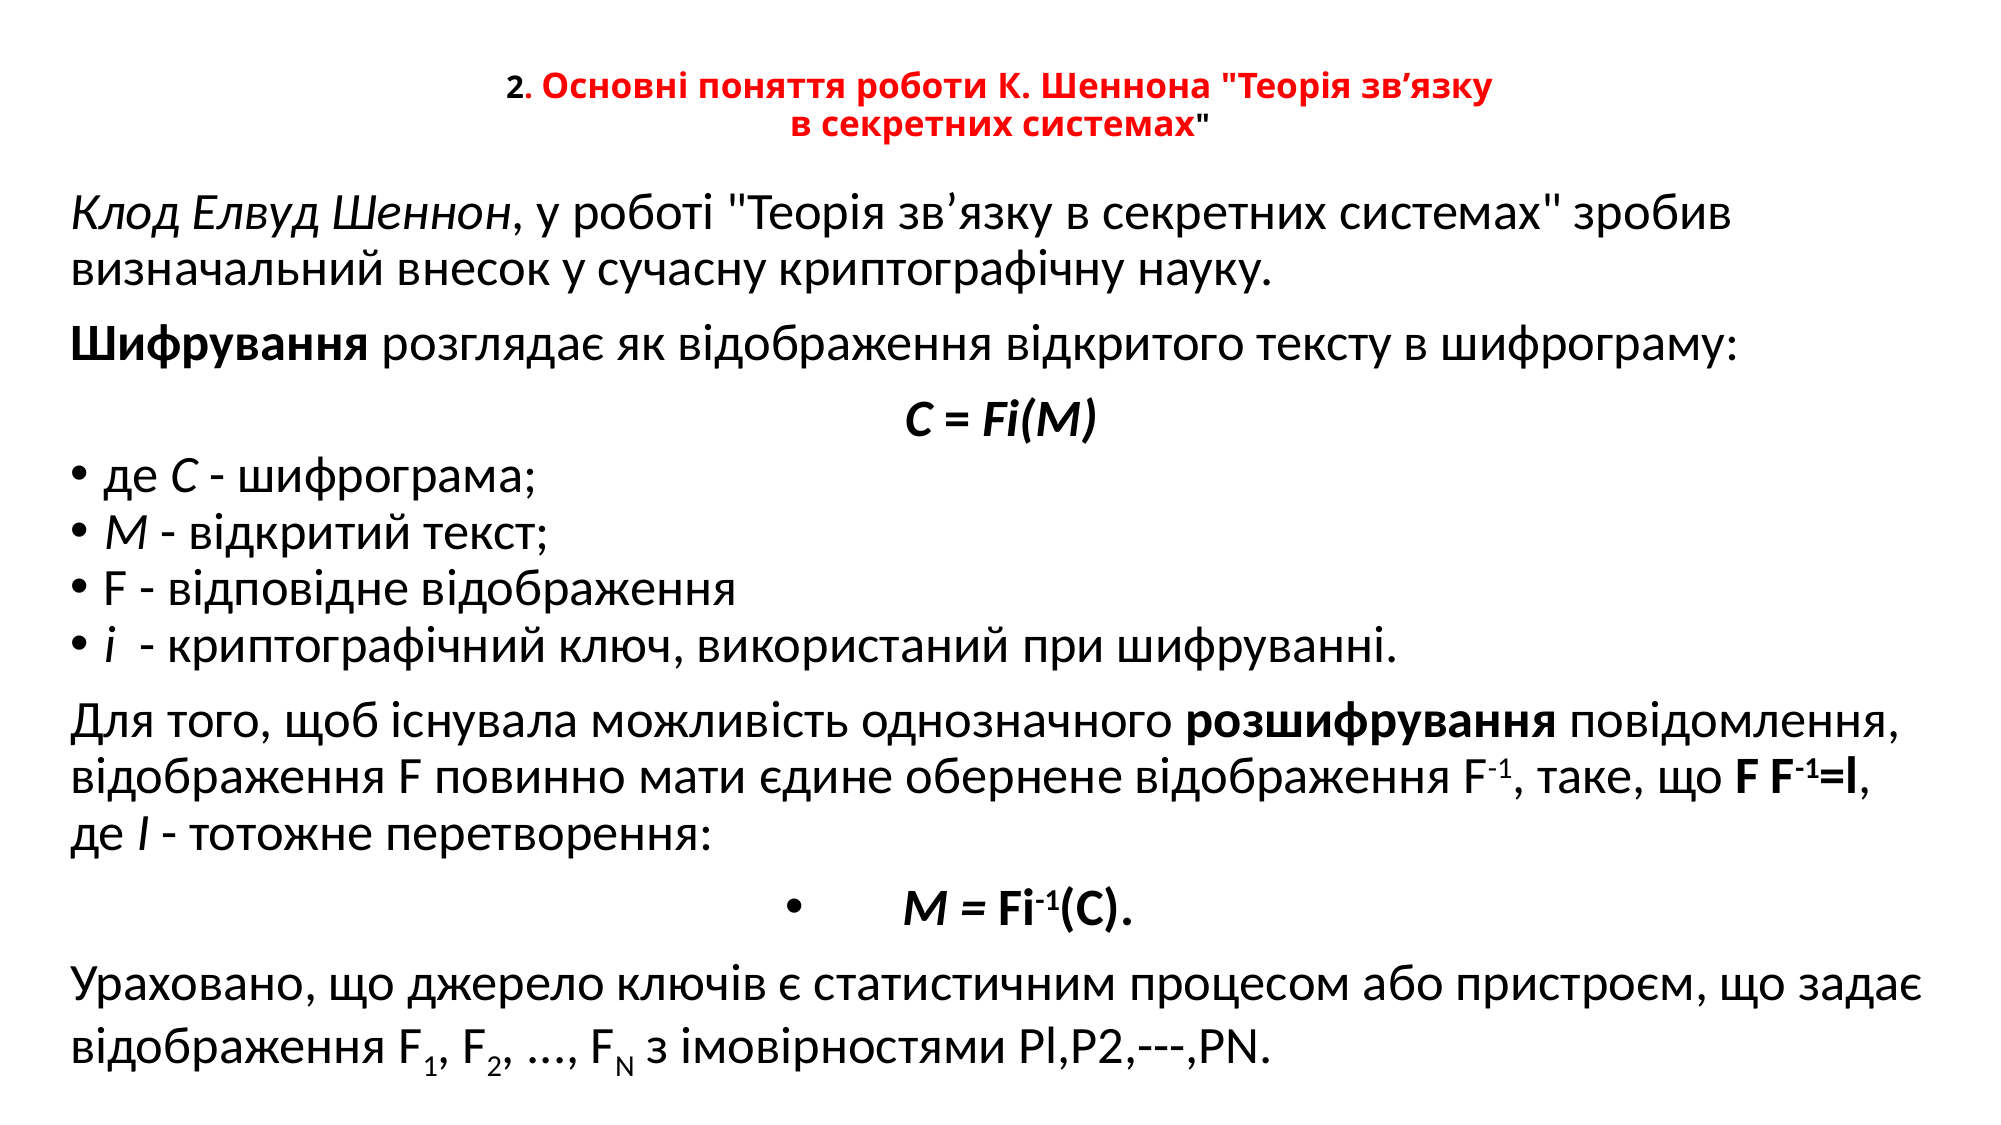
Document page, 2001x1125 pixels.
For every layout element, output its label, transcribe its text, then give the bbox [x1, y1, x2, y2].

title 2. Основні поняття роботи К. Шеннона "Теорія зв’язку в секретних системах" [137, 59, 1863, 153]
list Клод Елвуд Шеннон, у роботі "Теорія зв’язку в секретних системах" зробив визначальний внесок у сучасну криптографічну науку. Шифрування розглядає як відображення відкритого тексту в шифрограму: C = Fi(M) де С - шифрограма; М - відкритий текст; F - відповідне відображення і - криптографічний ключ, використаний при шифруванні. Для того, щоб існувала можливість однозначного розшифрування повідомлення, відображення F повинно мати єдине обернене відображення F-1, таке, що F F-1=l, де І - тотожне перетворення: М = Fi-1(C). Ураховано, що джерело ключів є статистичним процесом або пристроєм, що задає відображення F1, F2, ..., FN з імовірностями Pl,P2,---,PN. [55, 176, 1948, 1086]
